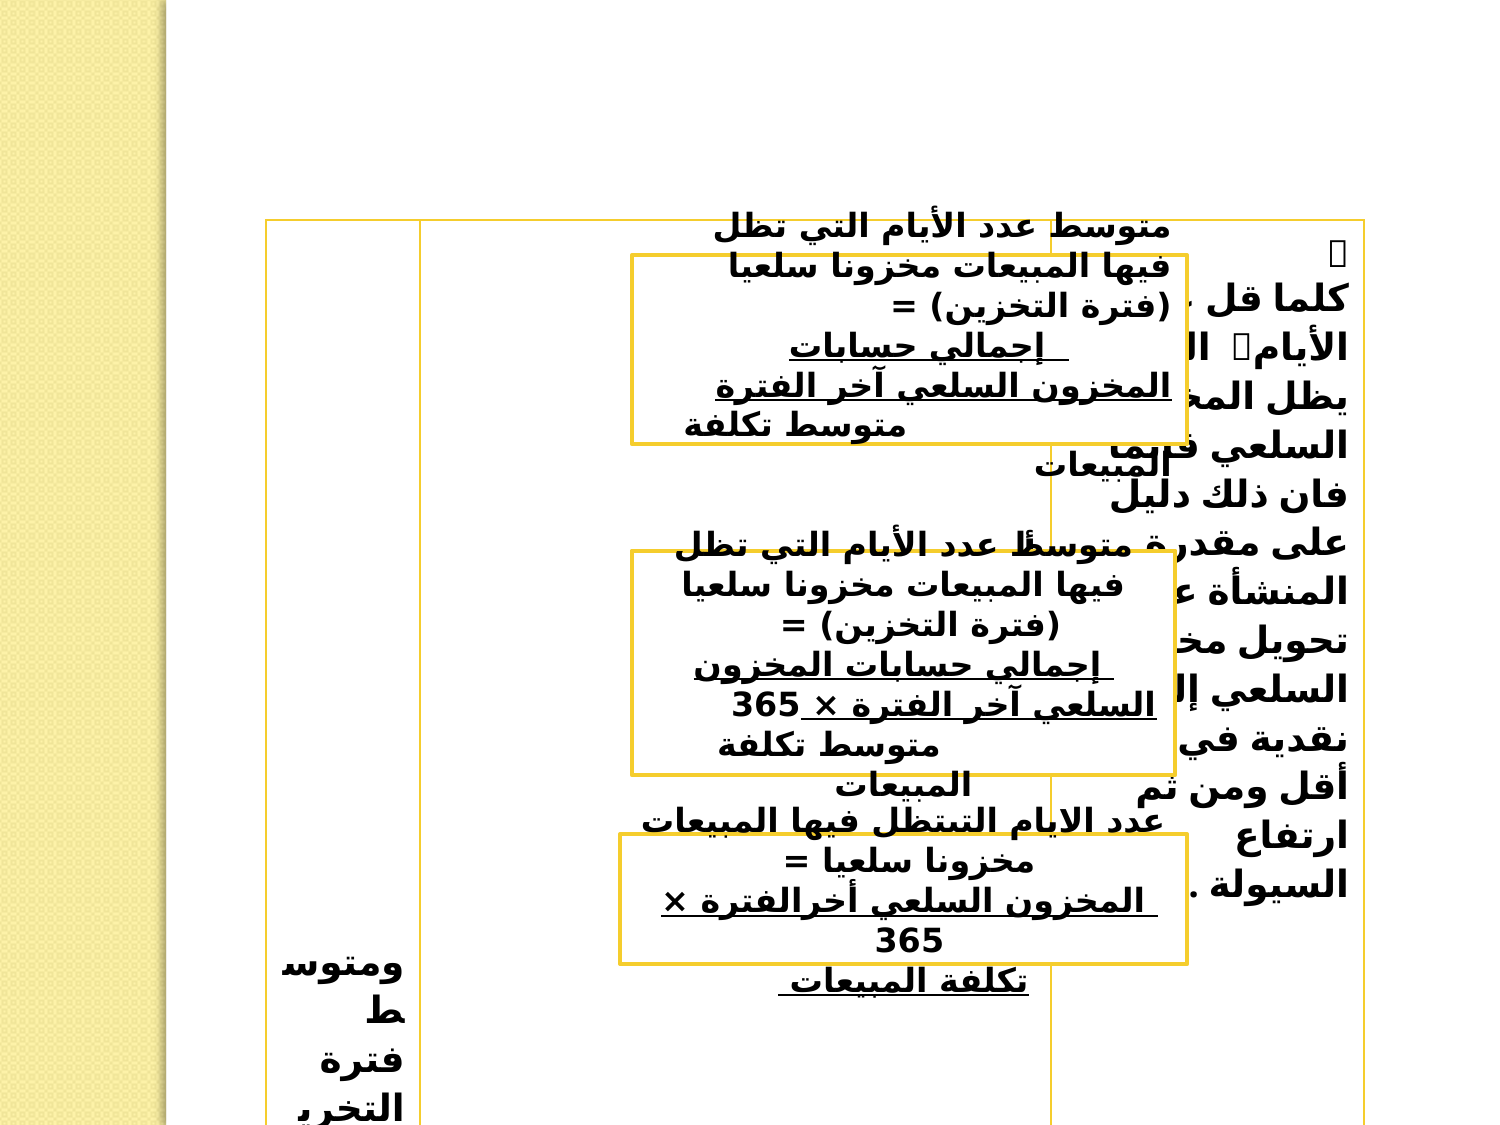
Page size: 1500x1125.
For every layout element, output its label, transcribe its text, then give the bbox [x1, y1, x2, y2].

text_box متوسط عدد الأيام التي تظل فيها المبيعات مخزونا سلعيا (فترة التخزين) = إجمالي حسابات المخزون السلعي آخر الفترة متوسط تكلفة المبيعات [631, 196, 1188, 491]
text_box عدد الايام التىتظل فيها المبيعات مخزونا سلعيا = المخزون السلعي أخرالفترة × 365 تكلفة المبيعات [618, 832, 1189, 966]
table_header أو [421, 221, 1050, 1125]
table_header  كلما قل عدد الأيام التي يظل المخزون السلعي قائما فان ذلك دليل على مقدرة المنشأة على تحويل مخزونها السلعي إلى نقدية في فترة أقل ومن ثم ارتفاع السيولة . [1052, 221, 1363, 1125]
text_box متوسط عدد الأيام التي تظل فيها المبيعات مخزونا سلعيا (فترة التخزين) = إجمالي حسابات المخزون السلعي آخر الفترة × 365 متوسط تكلفة المبيعات [630, 549, 1177, 777]
table_header ومتوسط فترة التخرين [267, 221, 419, 1125]
